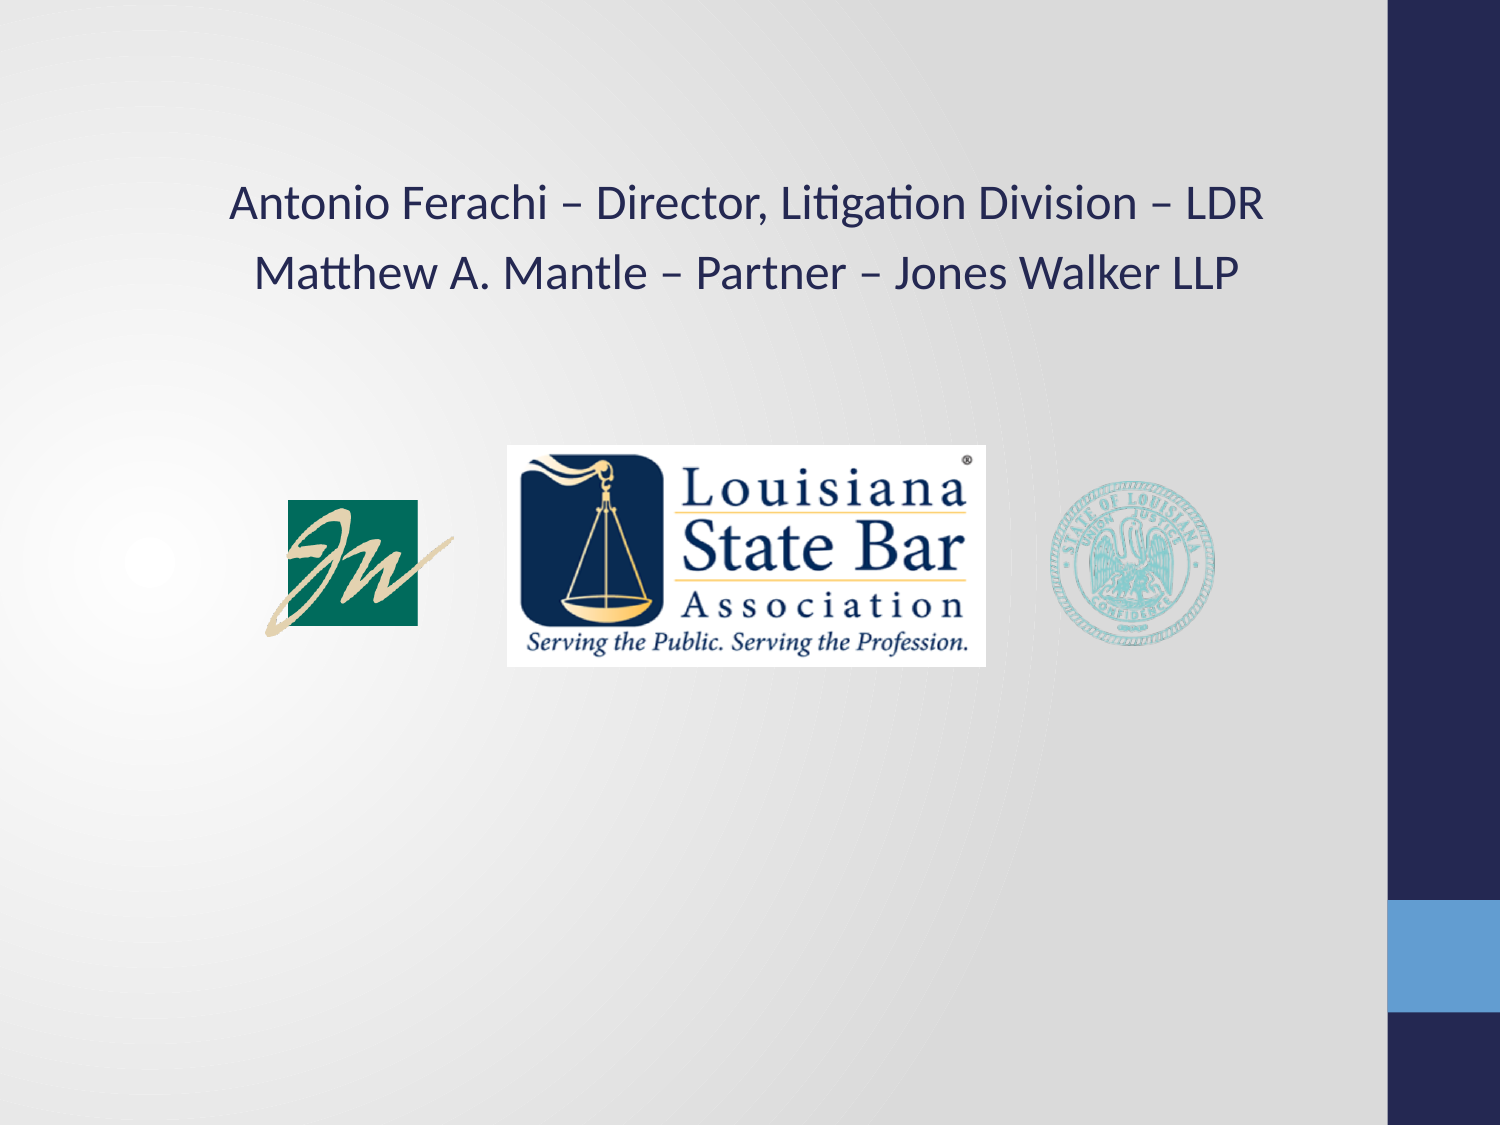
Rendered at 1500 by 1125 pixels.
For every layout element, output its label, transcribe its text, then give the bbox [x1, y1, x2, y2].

picture [236, 450, 463, 677]
picture [1049, 480, 1216, 647]
text_box Antonio Ferachi – Director, Litigation Division – LDR Matthew A. Mantle – Partner – Jones Walker LLP [87, 162, 1407, 450]
picture [507, 445, 987, 667]
